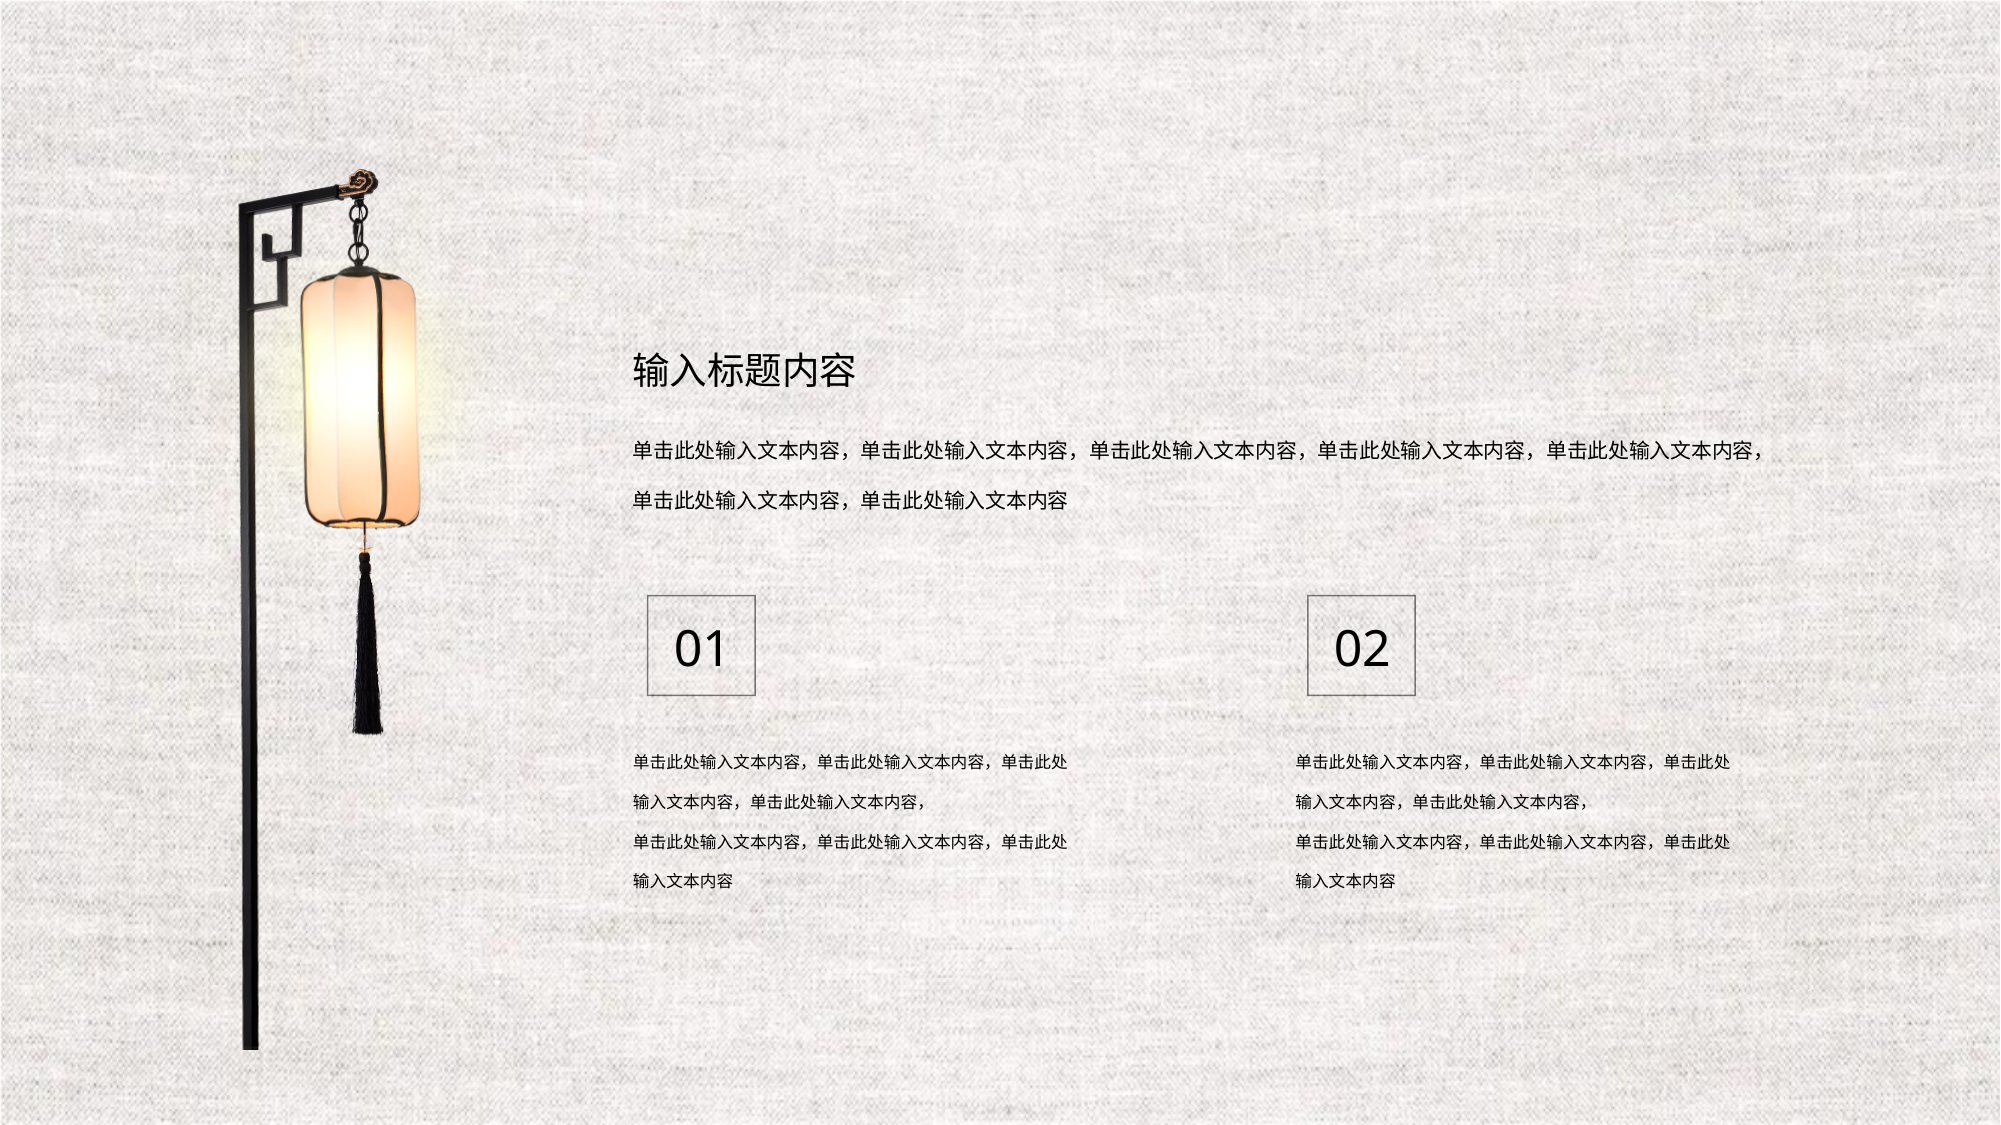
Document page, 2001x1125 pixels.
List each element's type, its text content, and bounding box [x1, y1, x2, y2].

text_box 单击此处输入文本内容，单击此处输入文本内容，单击此处输入文本内容，单击此处输入文本内容， 单击此处输入文本内容，单击此处输入文本内容，单击此处输入文本内容 [1563, 724, 1759, 899]
text_box 单击此处输入文本内容，单击此处输入文本内容，单击此处输入文本内容，单击此处输入文本内容，单击此处输入文本内容，单击此处输入文本内容，单击此处输入文本内容 [1563, 405, 1784, 521]
picture [3, 0, 2000, 1125]
